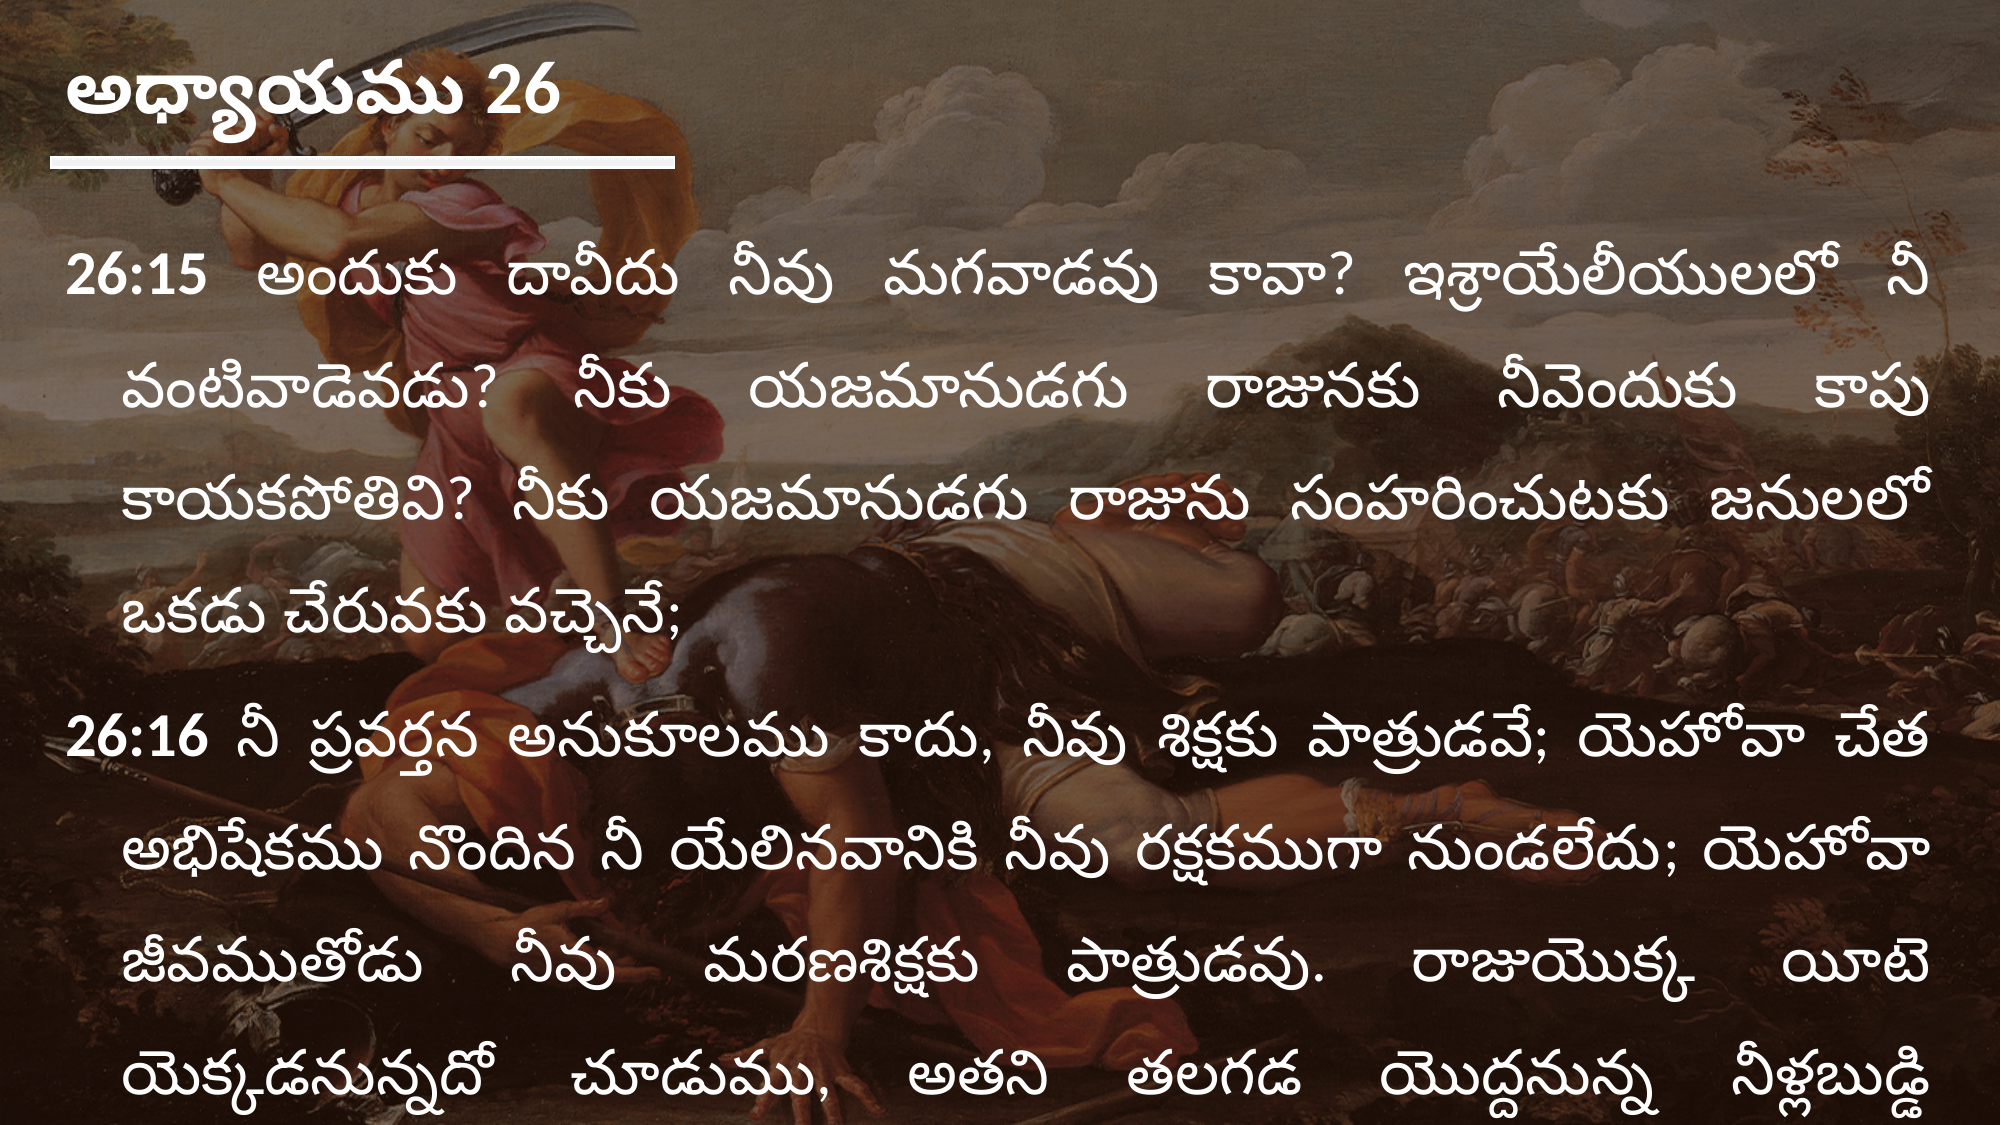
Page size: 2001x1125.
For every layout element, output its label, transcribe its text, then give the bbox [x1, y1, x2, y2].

picture [0, 0, 2000, 1125]
list 26:15 అందుకు దావీదు నీవు మగవాడవు కావా? ఇశ్రాయేలీయులలో నీ వంటివాడెవడు? నీకు యజమానుడగు రాజునకు నీవెందుకు కాపు కాయకపోతివి? నీకు యజమానుడగు రాజును సంహరించుటకు జనులలో ఒకడు చేరువకు వచ్చెనే; 26:16 నీ ప్రవర్తన అనుకూలము కాదు, నీవు శిక్షకు పాత్రుడవే; యెహోవా చేత అభిషేకము నొందిన నీ యేలినవానికి నీవు రక్షకముగా నుండలేదు; యెహోవా జీవముతోడు నీవు మరణశిక్షకు పాత్రుడవు. రాజుయొక్క యీటె యెక్కడనున్నదో చూడుము, అతని తలగడ యొద్దనున్న నీళ్లబుడ్డి యెక్కడనున్నదో చూడుము అని పలికెను. [50, 187, 1946, 1063]
title అధ్యాయము 26 [50, 0, 1925, 167]
